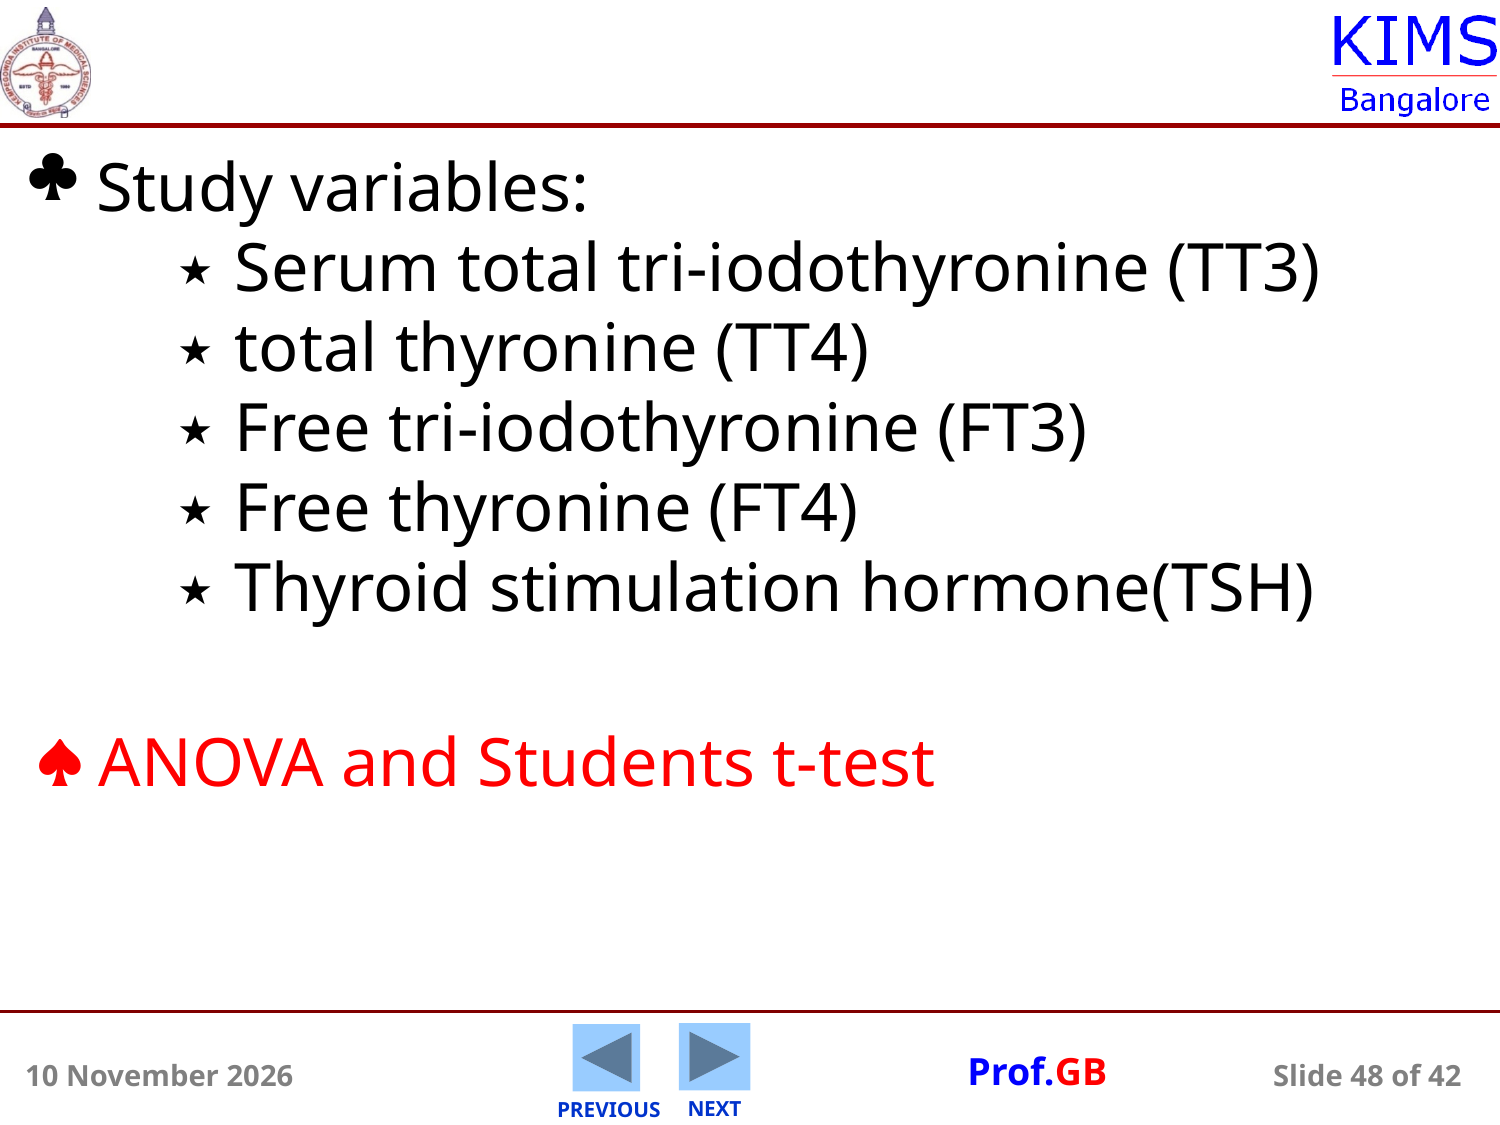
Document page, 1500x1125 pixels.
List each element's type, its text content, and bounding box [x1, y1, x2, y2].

picture [1330, 12, 1500, 118]
text_box Study variables: ٭ Serum total tri-iodothyronine (TT3) ٭ total thyronine (TT4) ٭ Free tri-iodothyronine (FT3) ٭ Free thyronine (FT4) ٭ Thyroid stimulation hormone(TSH) [12, 137, 1475, 632]
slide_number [10, 1051, 396, 1103]
text_box  ANOVA and Students t-test [24, 712, 1475, 808]
picture [0, 7, 91, 118]
